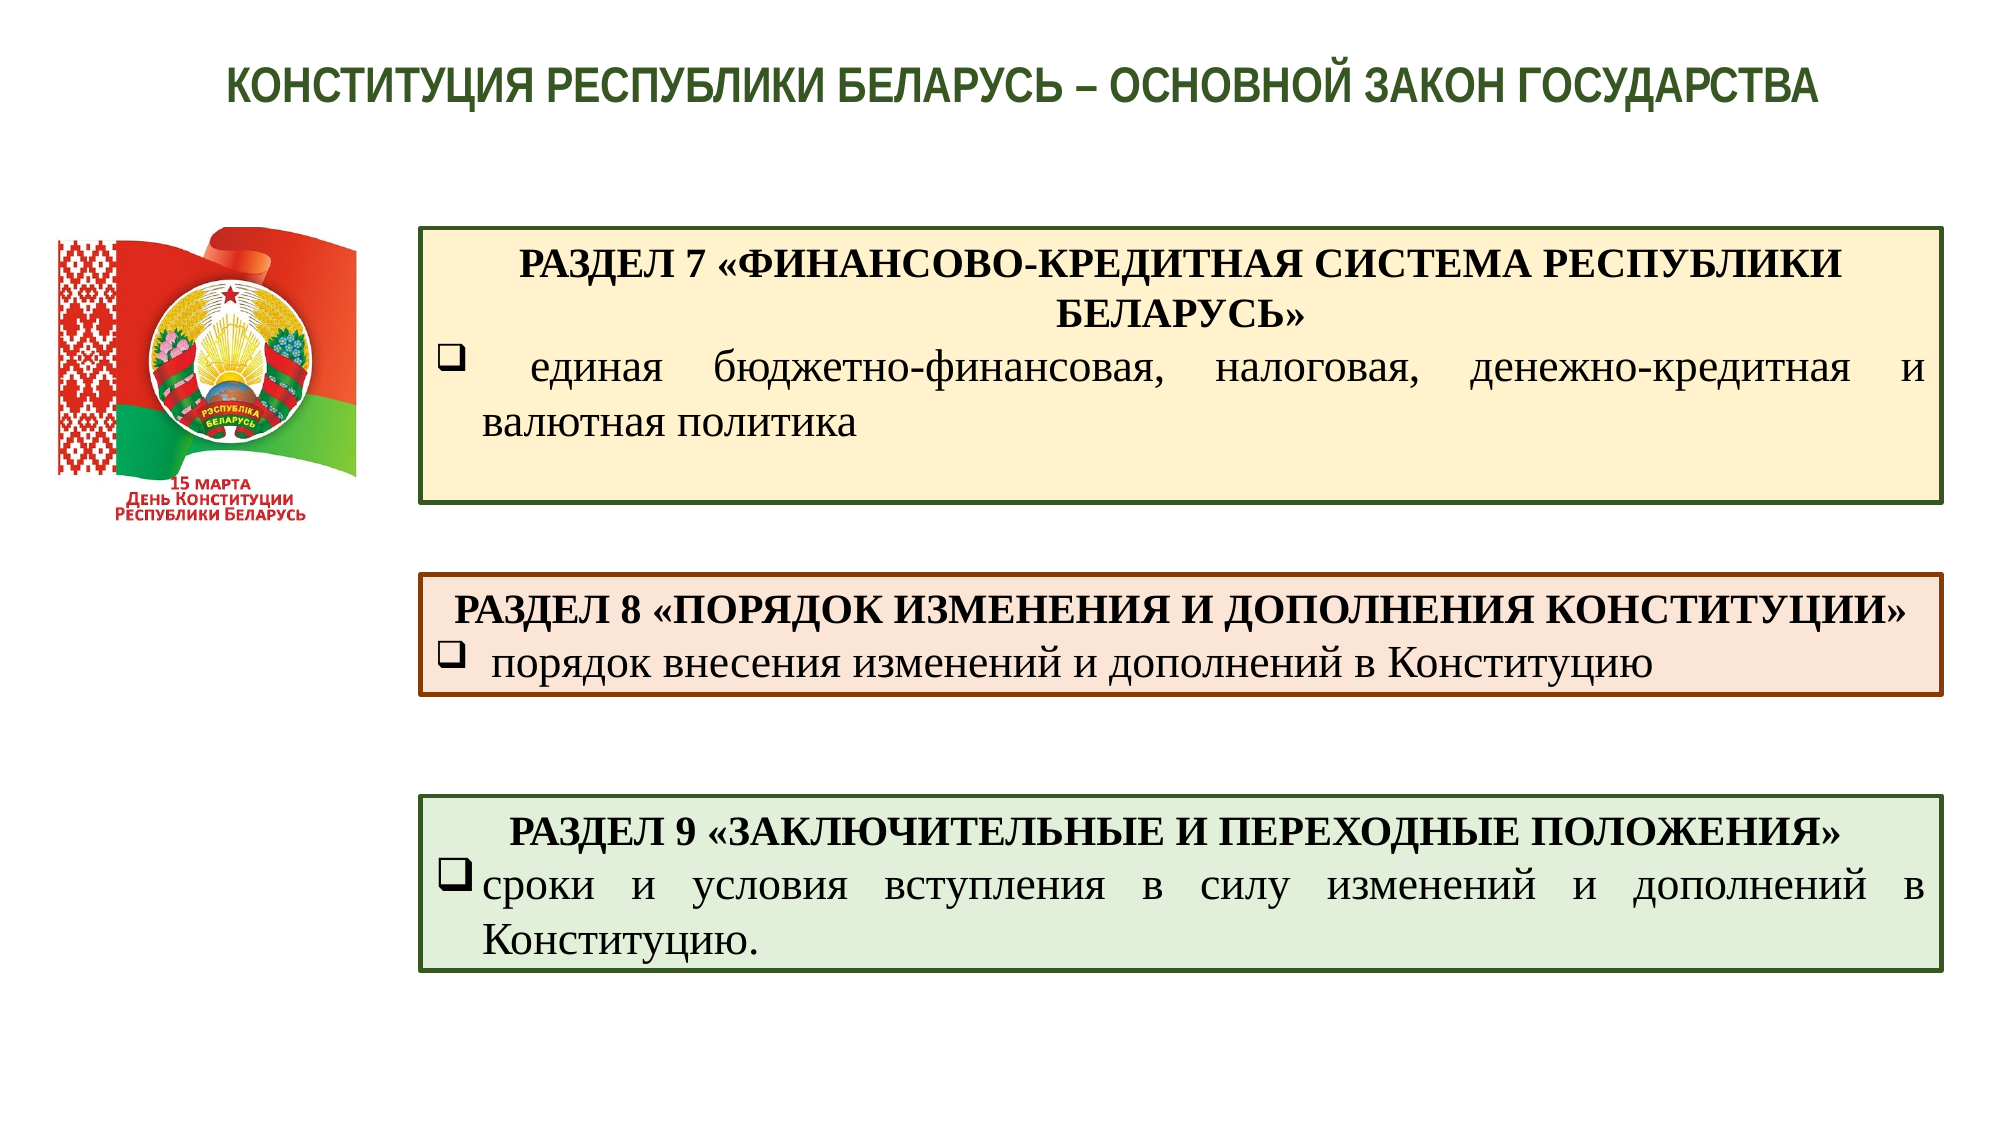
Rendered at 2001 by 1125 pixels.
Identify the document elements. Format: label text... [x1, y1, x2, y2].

text_box Раздел 8 «Порядок изменения и дополнения Конституции» порядок внесения изменений и дополнений в Конституцию [420, 574, 1942, 695]
text_box Раздел 9 «Заключительные и переходные положения» сроки и условия вступления в силу изменений и дополнений в Конституцию. [420, 796, 1942, 971]
text_box Конституция РеспубликИ Беларусь – ОСНОВНОЙ ЗАКОН ГОСУДАРСТВА [190, 56, 1856, 120]
picture [56, 227, 357, 529]
text_box Раздел 7 «Финансово-кредитная система Республики Беларусь» единая бюджетно-финансовая, налоговая, денежно-кредитная и валютная политика [420, 227, 1942, 503]
